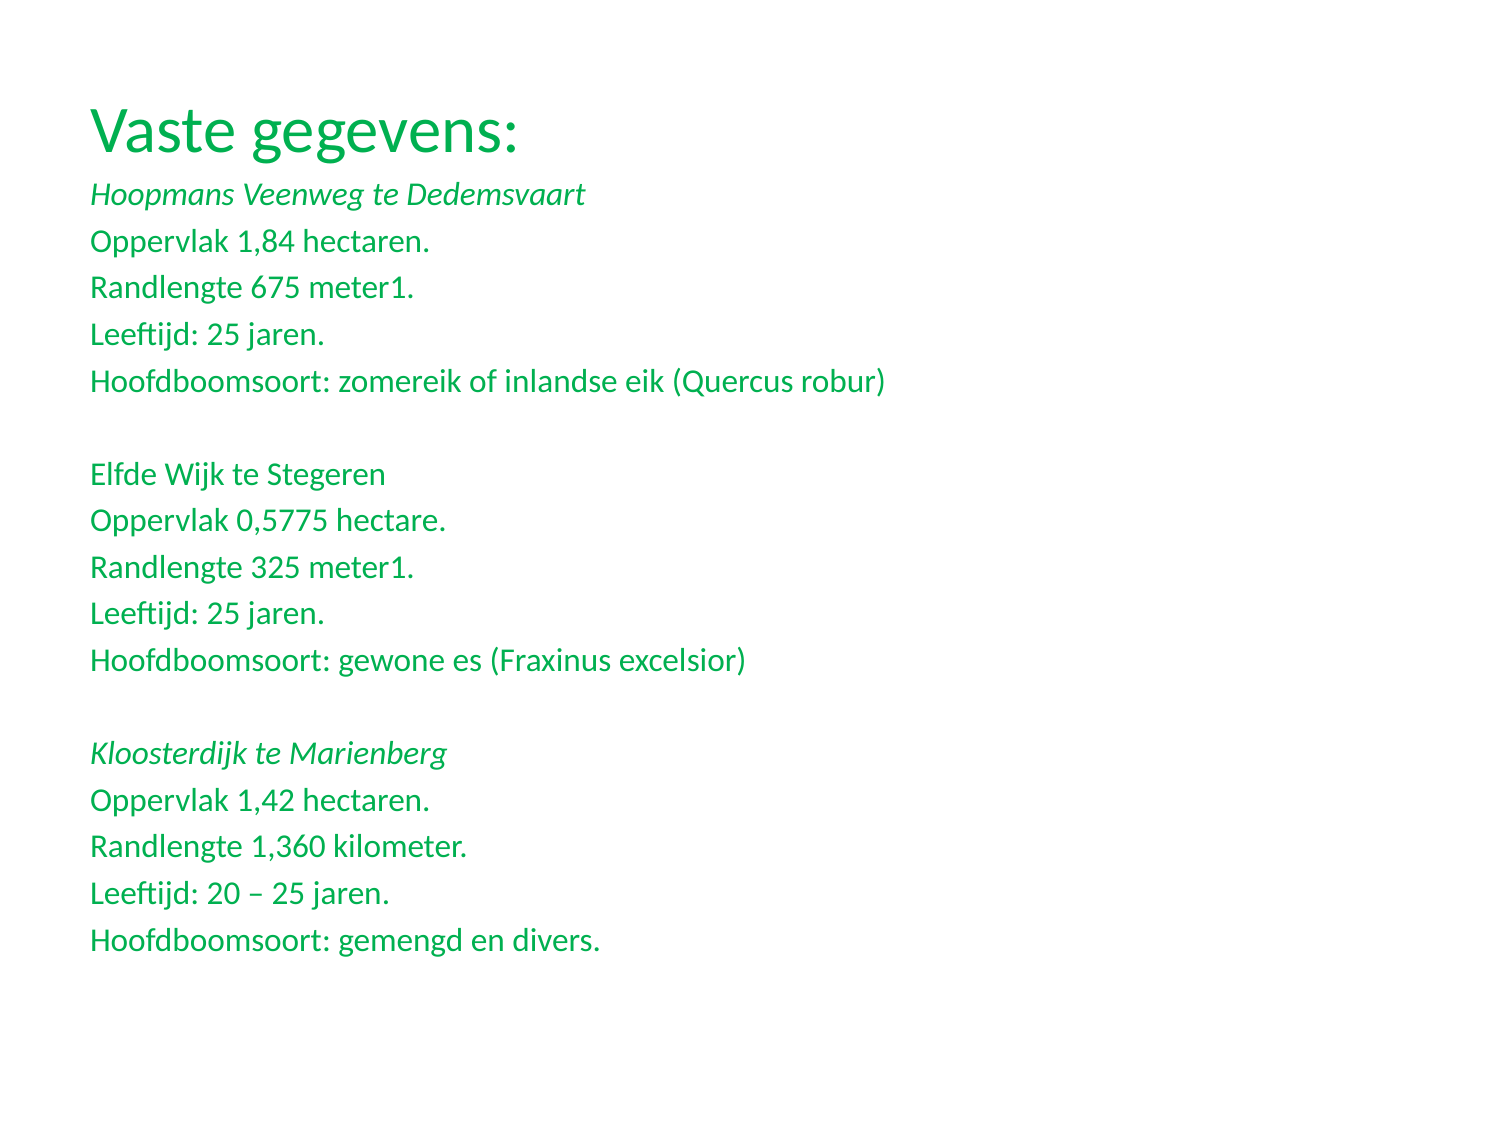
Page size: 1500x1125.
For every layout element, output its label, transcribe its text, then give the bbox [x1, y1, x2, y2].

list Vaste gegevens: Hoopmans Veenweg te Dedemsvaart Oppervlak 1,84 hectaren. Randlengte 675 meter1. Leeftijd: 25 jaren. Hoofdboomsoort: zomereik of inlandse eik (Quercus robur) Elfde Wijk te Stegeren Oppervlak 0,5775 hectare. Randlengte 325 meter1. Leeftijd: 25 jaren. Hoofdboomsoort: gewone es (Fraxinus excelsior) Kloosterdijk te Marienberg Oppervlak 1,42 hectaren. Randlengte 1,360 kilometer. Leeftijd: 20 – 25 jaren. Hoofdboomsoort: gemengd en divers. [75, 78, 1425, 1005]
